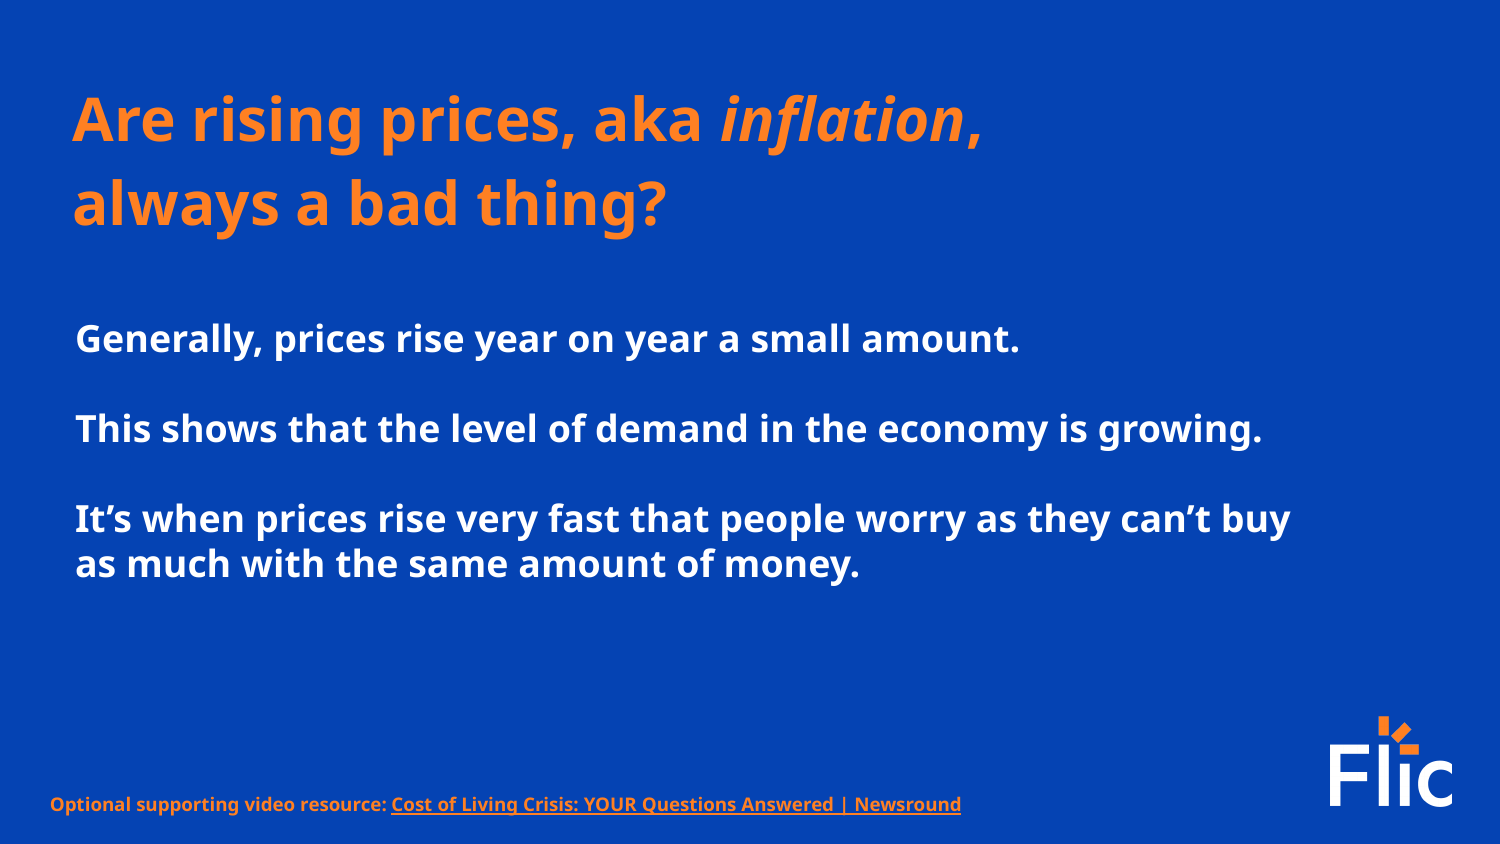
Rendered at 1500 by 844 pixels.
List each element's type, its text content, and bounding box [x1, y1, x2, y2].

text_box Generally, prices rise year on year a small amount. This shows that the level of demand in the economy is growing. It’s when prices rise very fast that people worry as they can’t buy as much with the same amount of money. [60, 300, 1354, 601]
text_box Are rising prices, aka inflation, always a bad thing? [72, 70, 1134, 161]
picture [1330, 716, 1452, 807]
text_box Optional supporting video resource: Cost of Living Crisis: YOUR Questions Answered | Newsround [34, 780, 1064, 832]
